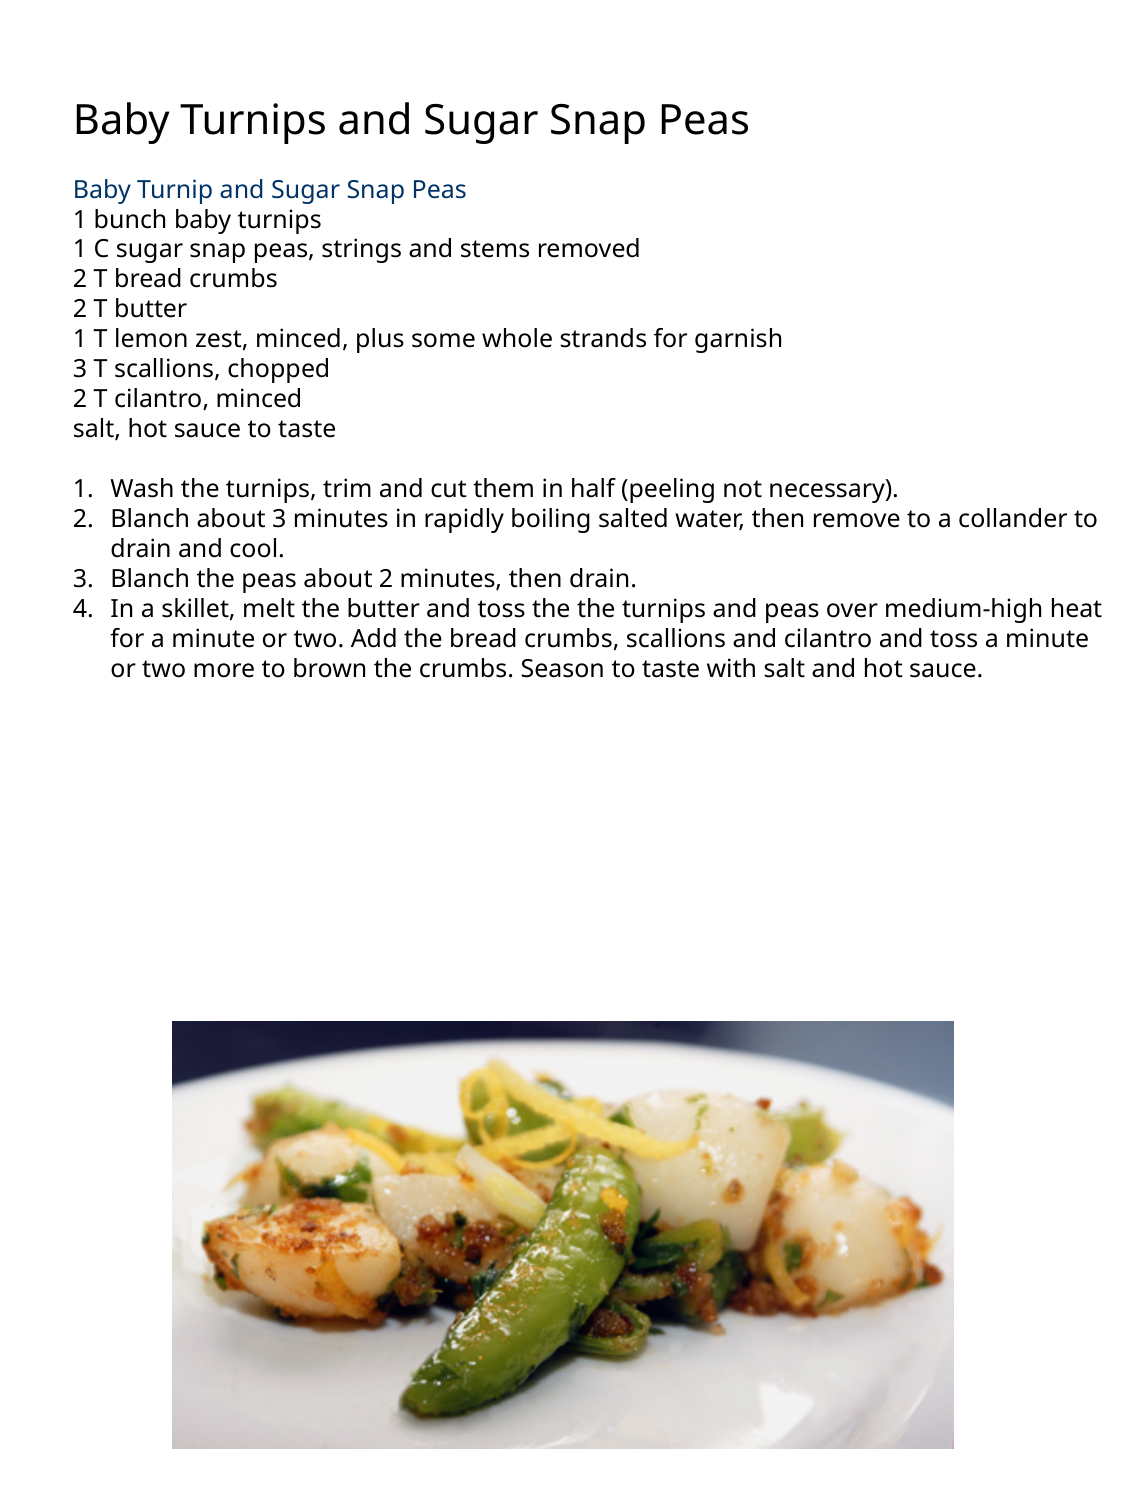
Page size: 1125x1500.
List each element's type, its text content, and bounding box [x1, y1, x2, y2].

picture [172, 1021, 955, 1449]
text_box Baby Turnips and Sugar Snap Peas Baby Turnip and Sugar Snap Peas 1 bunch baby turnips 1 C sugar snap peas, strings and stems removed 2 T bread crumbs 2 T butter 1 T lemon zest, minced, plus some whole strands for garnish 3 T scallions, chopped 2 T cilantro, minced salt, hot sauce to taste Wash the turnips, trim and cut them in half (peeling not necessary). Blanch about 3 minutes in rapidly boiling salted water, then remove to a collander to drain and cool. Blanch the peas about 2 minutes, then drain. In a skillet, melt the butter and toss the the turnips and peas over medium-high heat for a minute or two. Add the bread crumbs, scallions and cilantro and toss a minute or two more to brown the crumbs. Season to taste with salt and hot sauce. [70, 91, 1122, 684]
